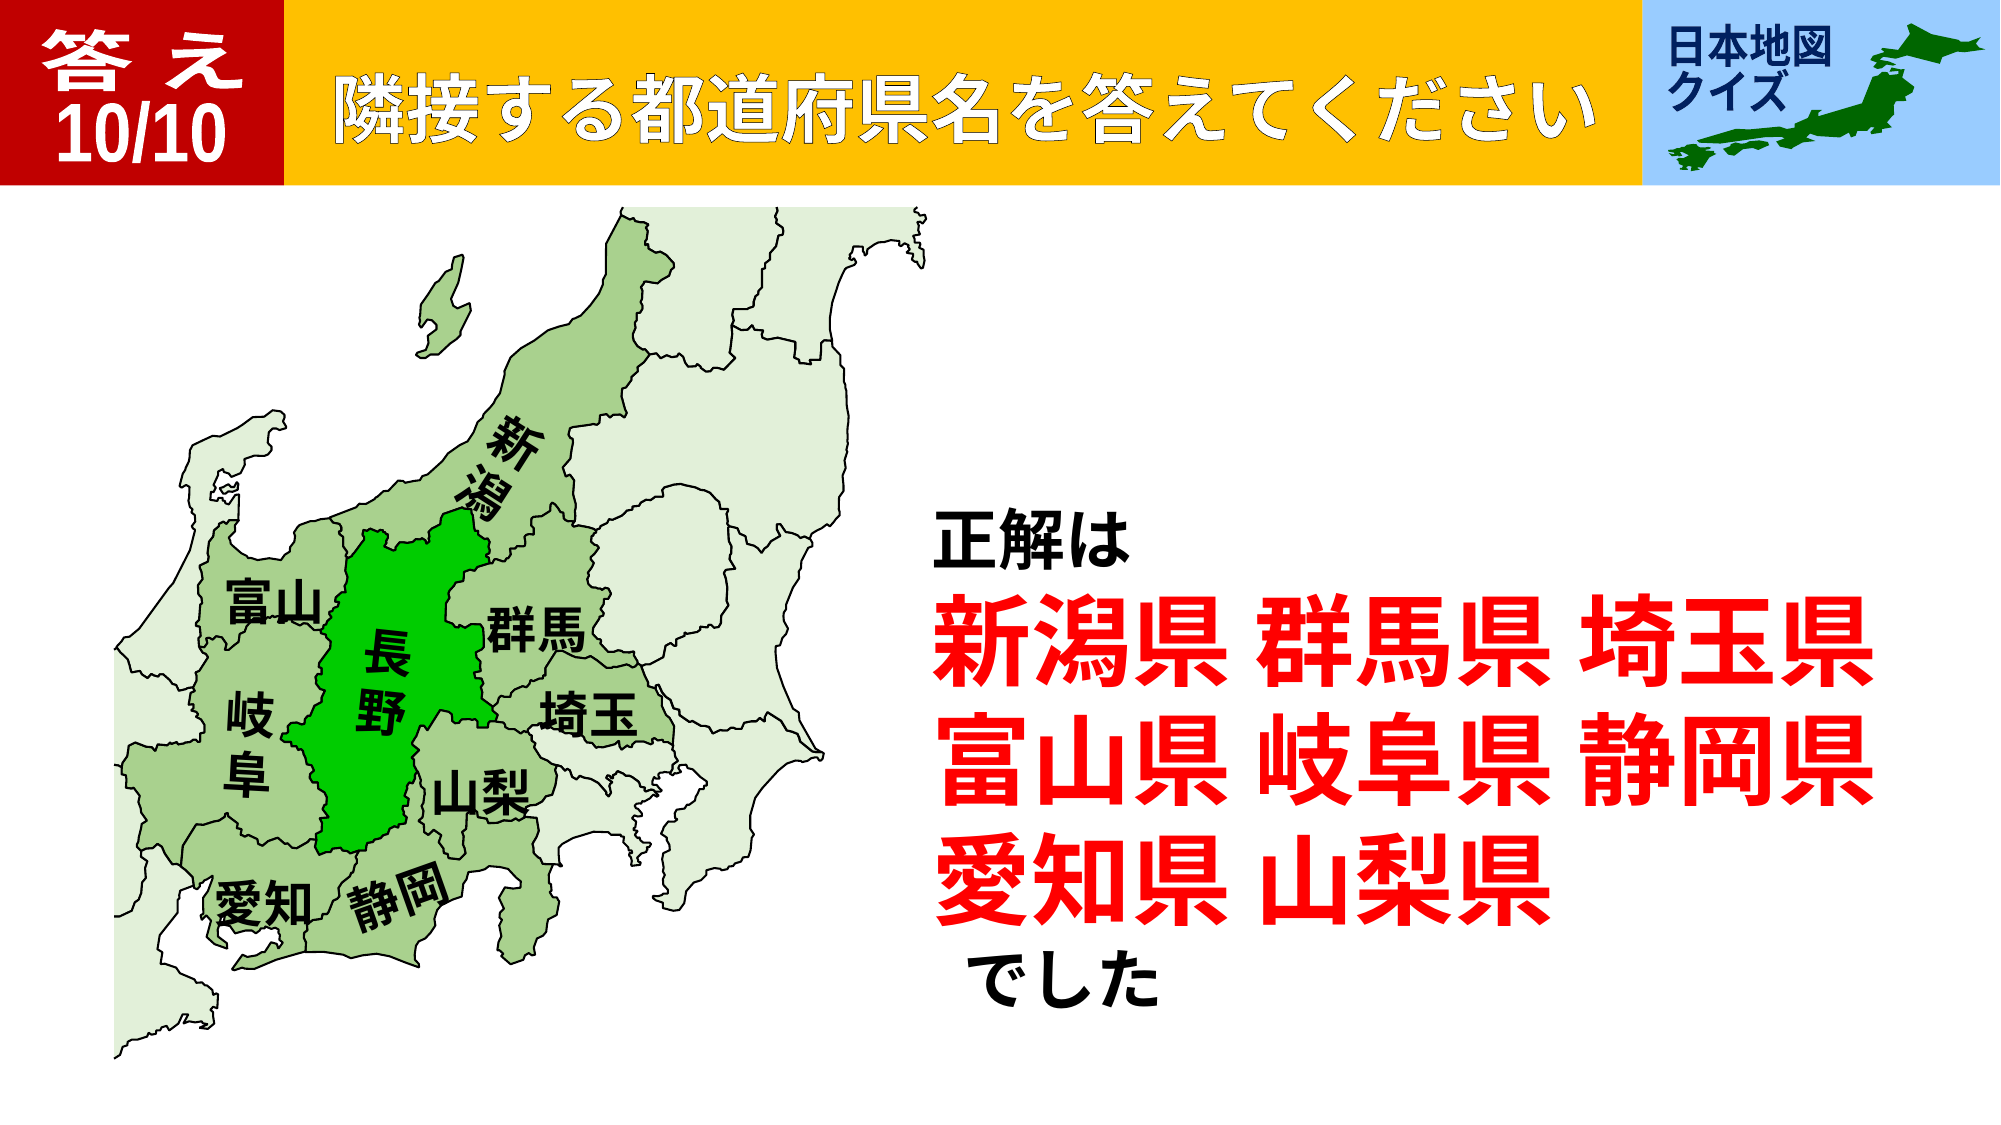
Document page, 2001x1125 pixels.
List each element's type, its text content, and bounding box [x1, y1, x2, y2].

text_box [113, 206, 927, 1059]
text_box 正解は 新潟県 群馬県 埼玉県 富山県 岐阜県 静岡県 愛知県 山梨県 でした [931, 490, 1893, 1026]
